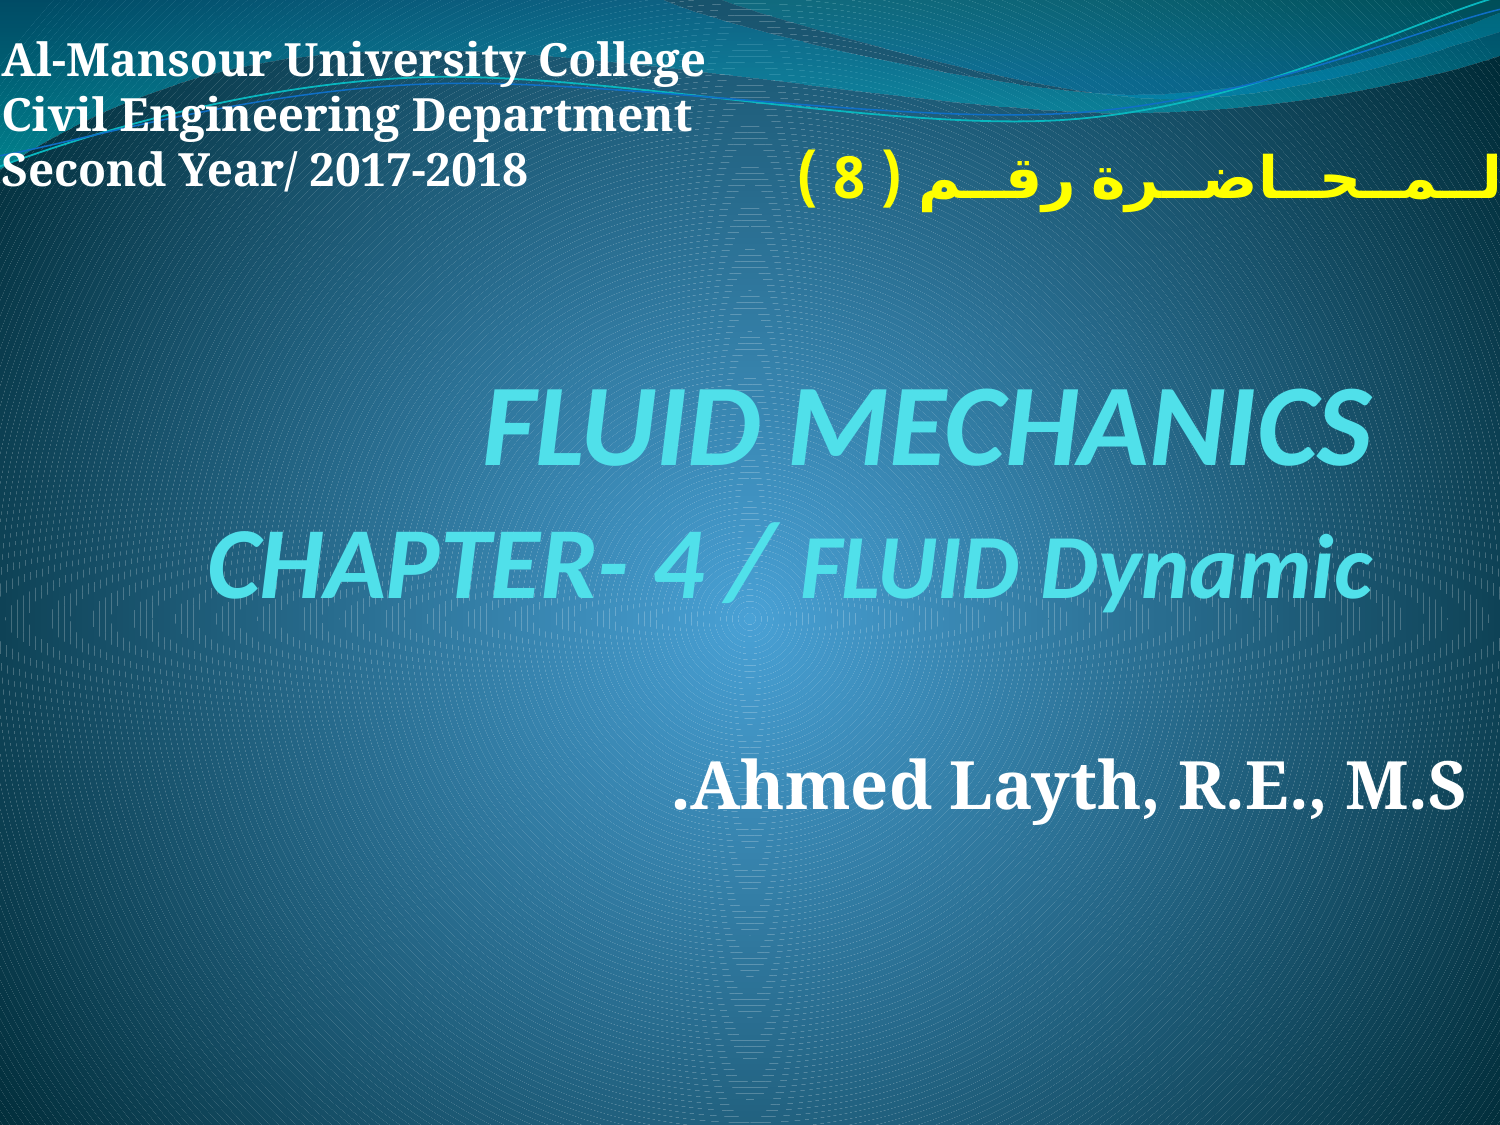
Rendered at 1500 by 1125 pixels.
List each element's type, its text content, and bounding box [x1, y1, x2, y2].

title FLUID MECHANICS CHAPTER- 4 / FLUID Dynamic [87, 321, 1376, 622]
text_box الــمــحــاضــرة رقــم ( 8 ) [781, 132, 1500, 218]
text_box Ahmed Layth, R.E., M.S. [182, 735, 1471, 1024]
text_box Al-Mansour University College Civil Engineering Department Second Year/ 2017-2018 [0, 23, 721, 204]
